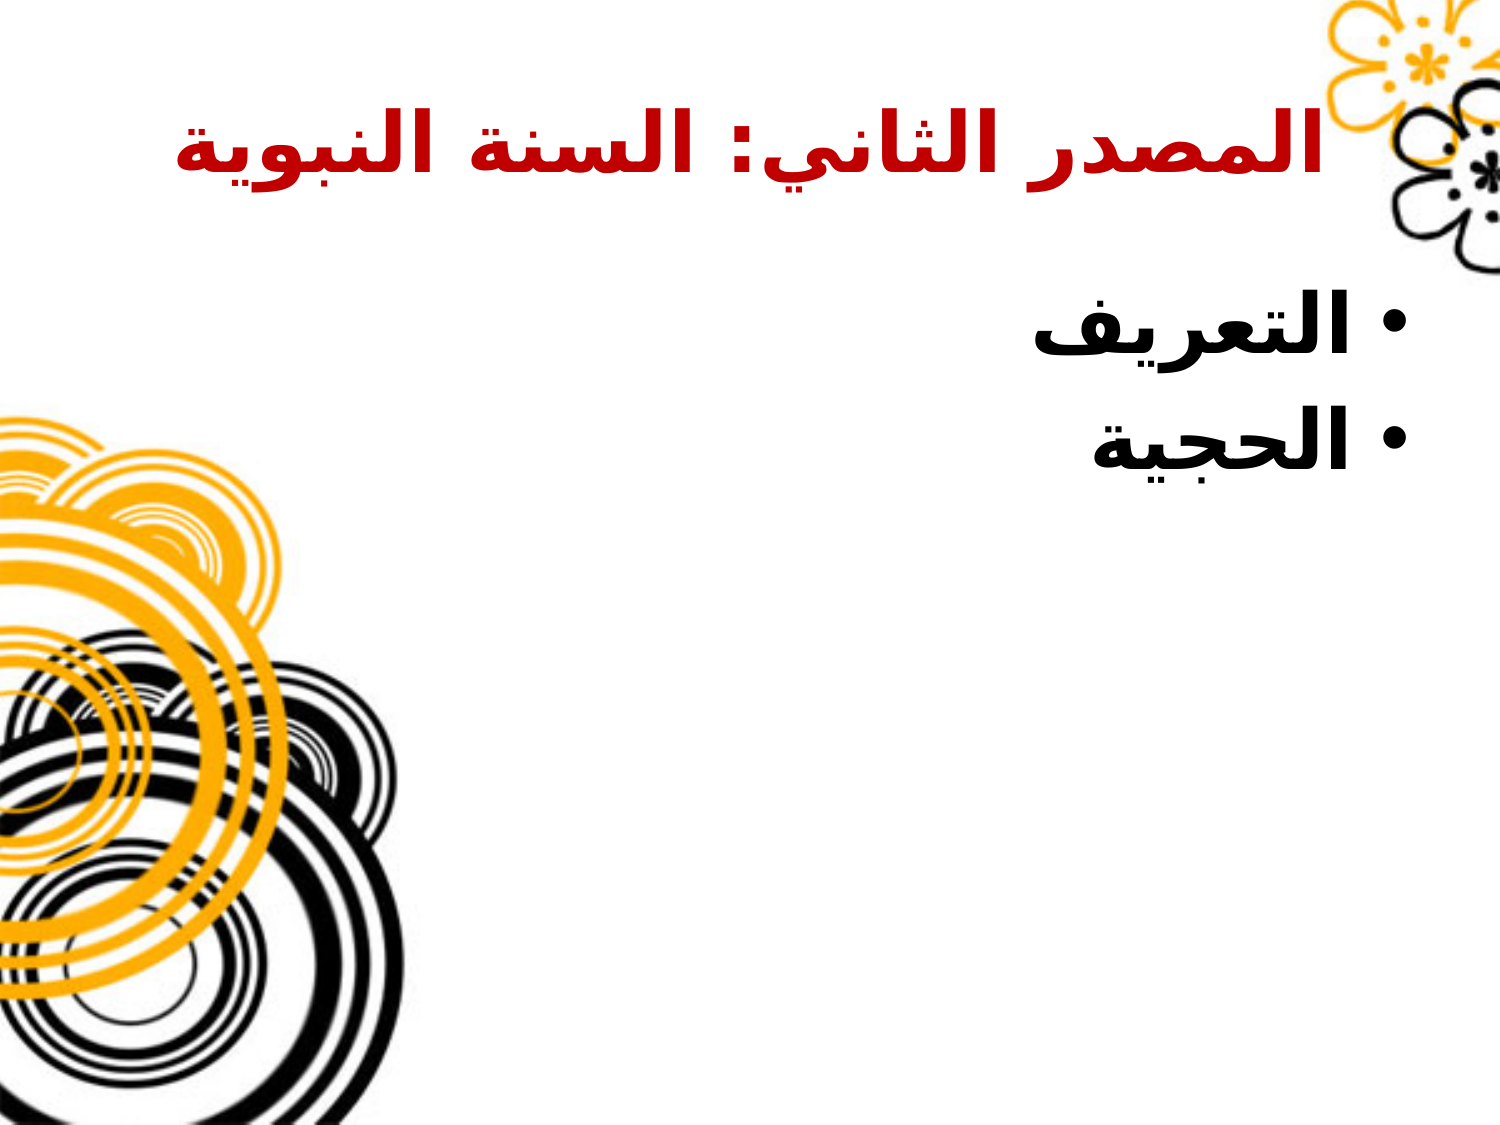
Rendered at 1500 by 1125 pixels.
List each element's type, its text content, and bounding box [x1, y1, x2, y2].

picture [0, 0, 1500, 1125]
list التعريف الحجية [738, 262, 1425, 879]
title المصدر الثاني: السنة النبوية [75, 45, 1425, 233]
